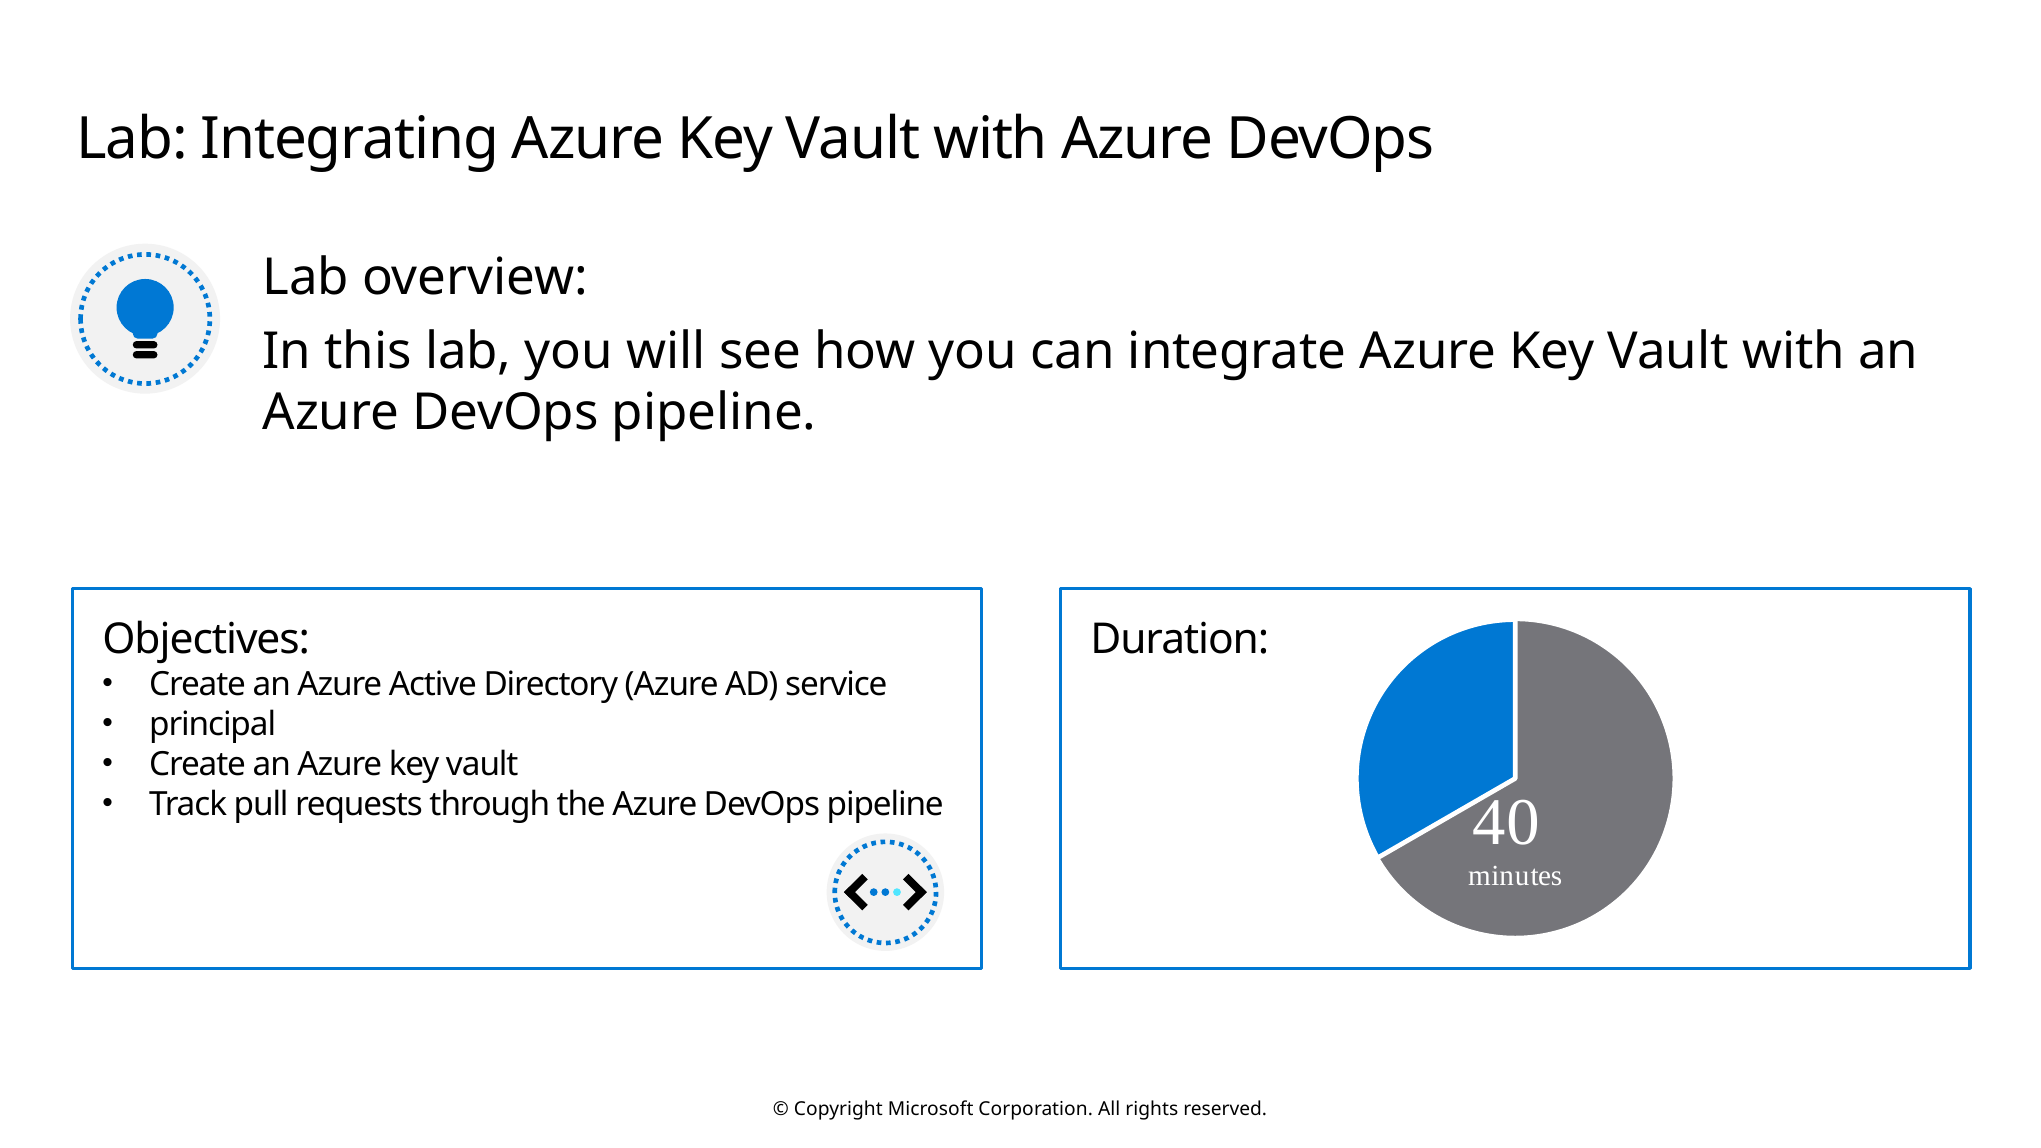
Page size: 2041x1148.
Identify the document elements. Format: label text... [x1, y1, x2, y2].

list Objectives: Create an Azure Active Directory (Azure AD) service principal Create an Azure key vault Track pull requests through the Azure DevOps pipeline [71, 587, 983, 970]
list Duration: [1059, 587, 1972, 970]
title Lab: Integrating Azure Key Vault with Azure DevOps [76, 93, 1968, 230]
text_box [826, 833, 945, 952]
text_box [69, 243, 221, 394]
list Lab overview: In this lab, you will see how you can integrate Azure Key Vault with an Azure DevOps pipeline. [262, 243, 1971, 394]
chart [1266, 612, 1764, 945]
